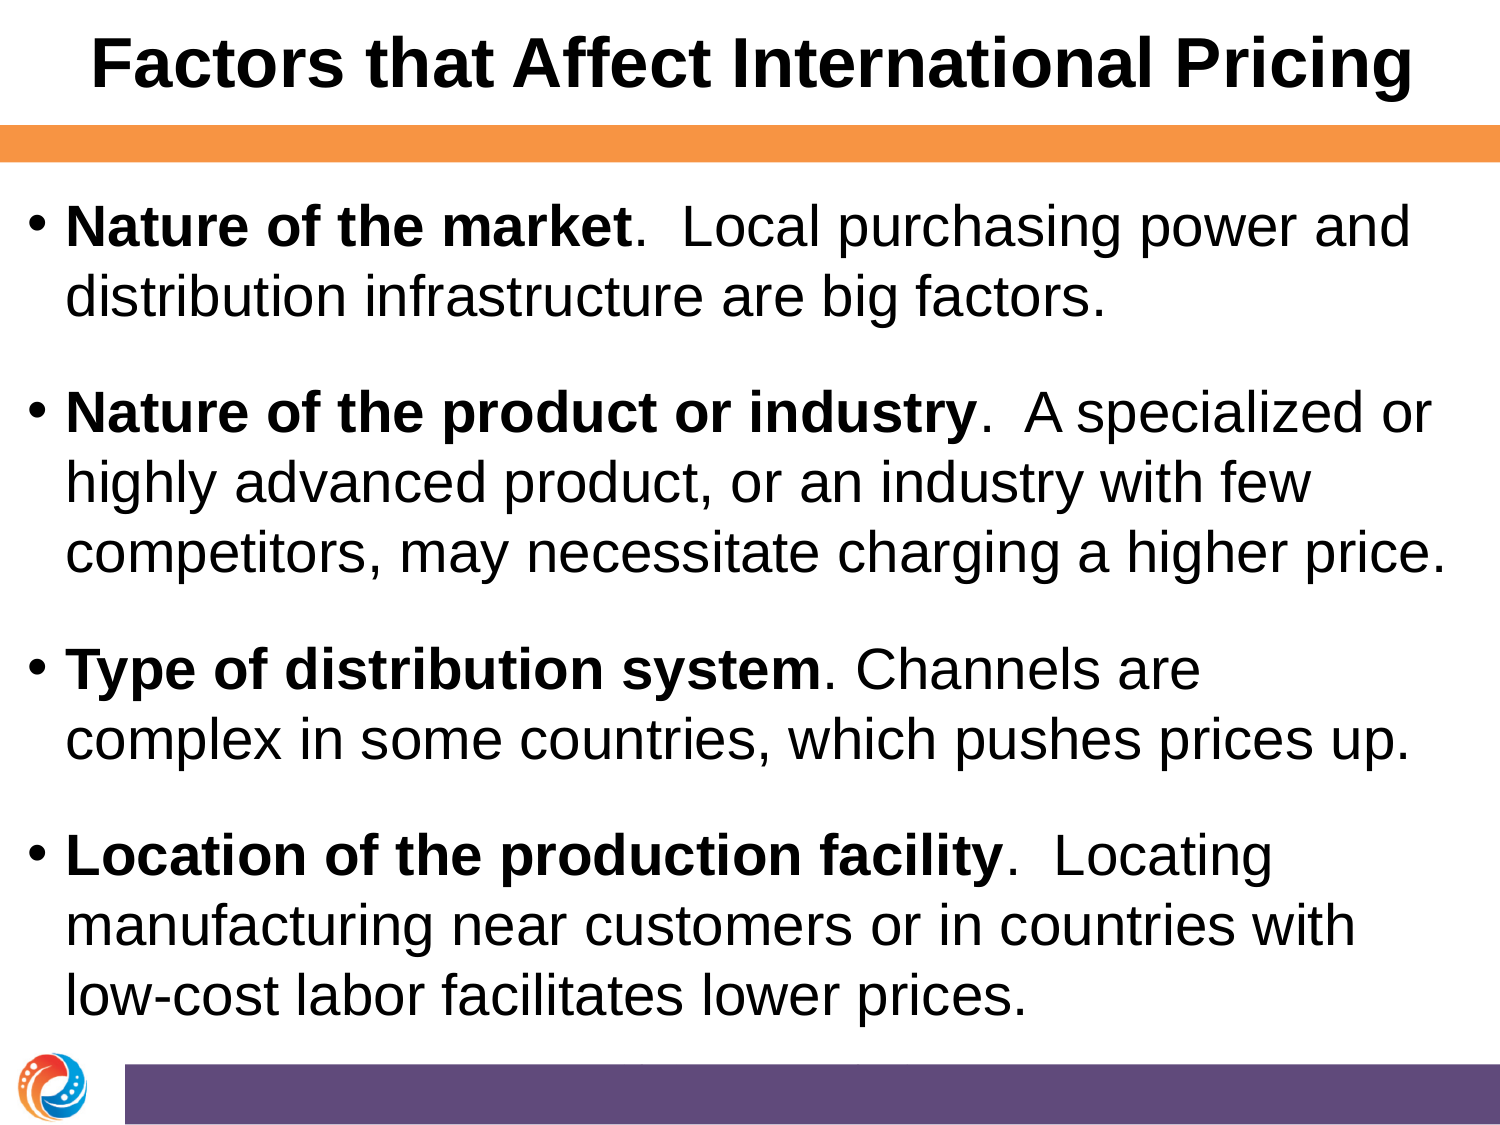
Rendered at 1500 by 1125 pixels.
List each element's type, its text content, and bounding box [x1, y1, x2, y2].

picture [12, 1046, 93, 1125]
subtitle Nature of the market. Local purchasing power and distribution infrastructure are big factors. Nature of the product or industry. A specialized or highly advanced product, or an industry with few competitors, may necessitate charging a higher price. Type of distribution system. Channels are complex in some countries, which pushes prices up. Location of the production facility. Locating manufacturing near customers or in countries with low-cost labor facilitates lower prices. [12, 179, 1488, 1006]
footer Copyright © 2014 Pearson Education [512, 1042, 988, 1103]
text_box [0, 123, 1500, 165]
title Factors that Affect International Pricing [47, 0, 1461, 123]
text_box [125, 1064, 1500, 1125]
